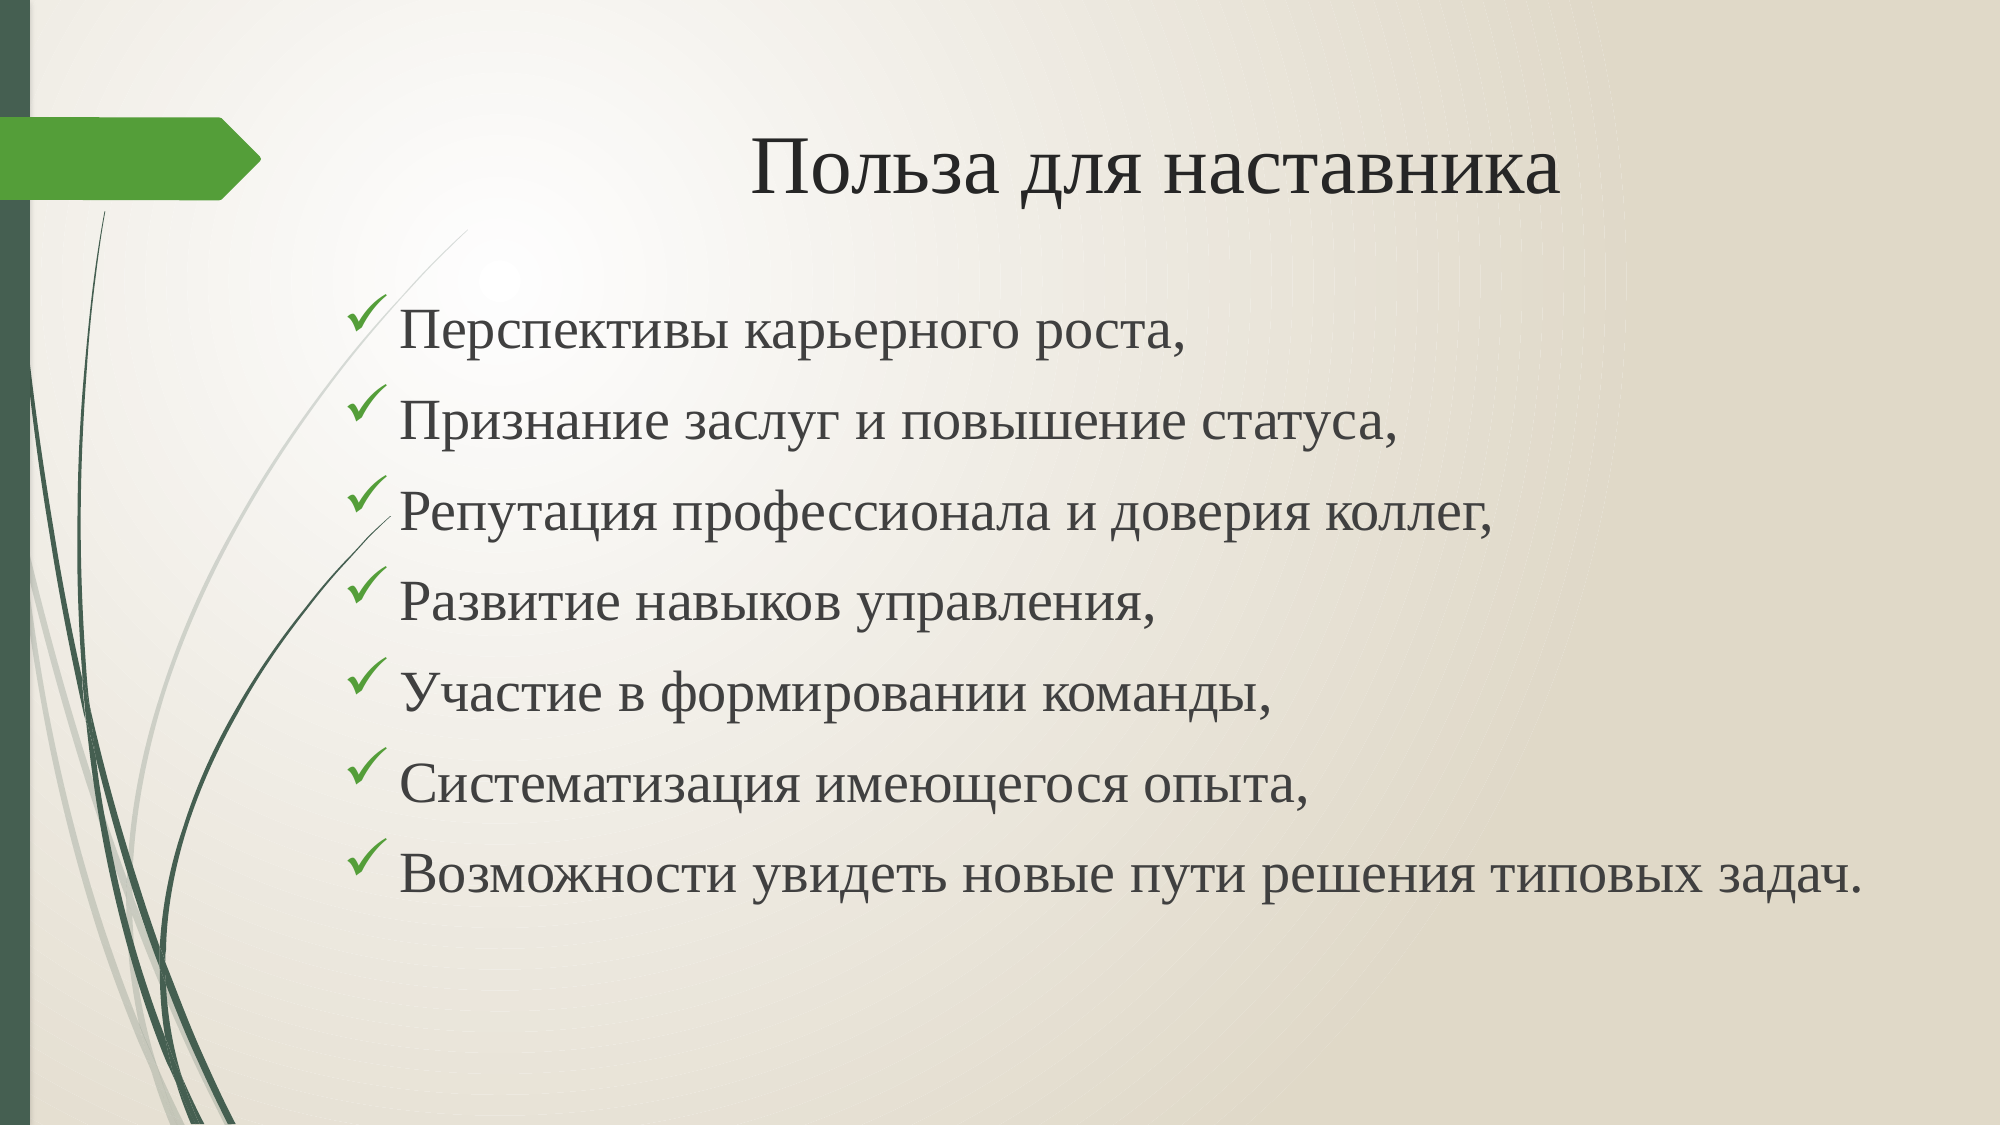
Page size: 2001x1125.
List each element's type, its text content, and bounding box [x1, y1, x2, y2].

title Польза для наставника [425, 102, 1888, 282]
list Перспективы карьерного роста, Признание заслуг и повышение статуса, Репутация профессионала и доверия коллег, Развитие навыков управления, Участие в формировании команды, Систематизация имеющегося опыта, Возможности увидеть новые пути решения типовых задач. [327, 282, 1888, 970]
